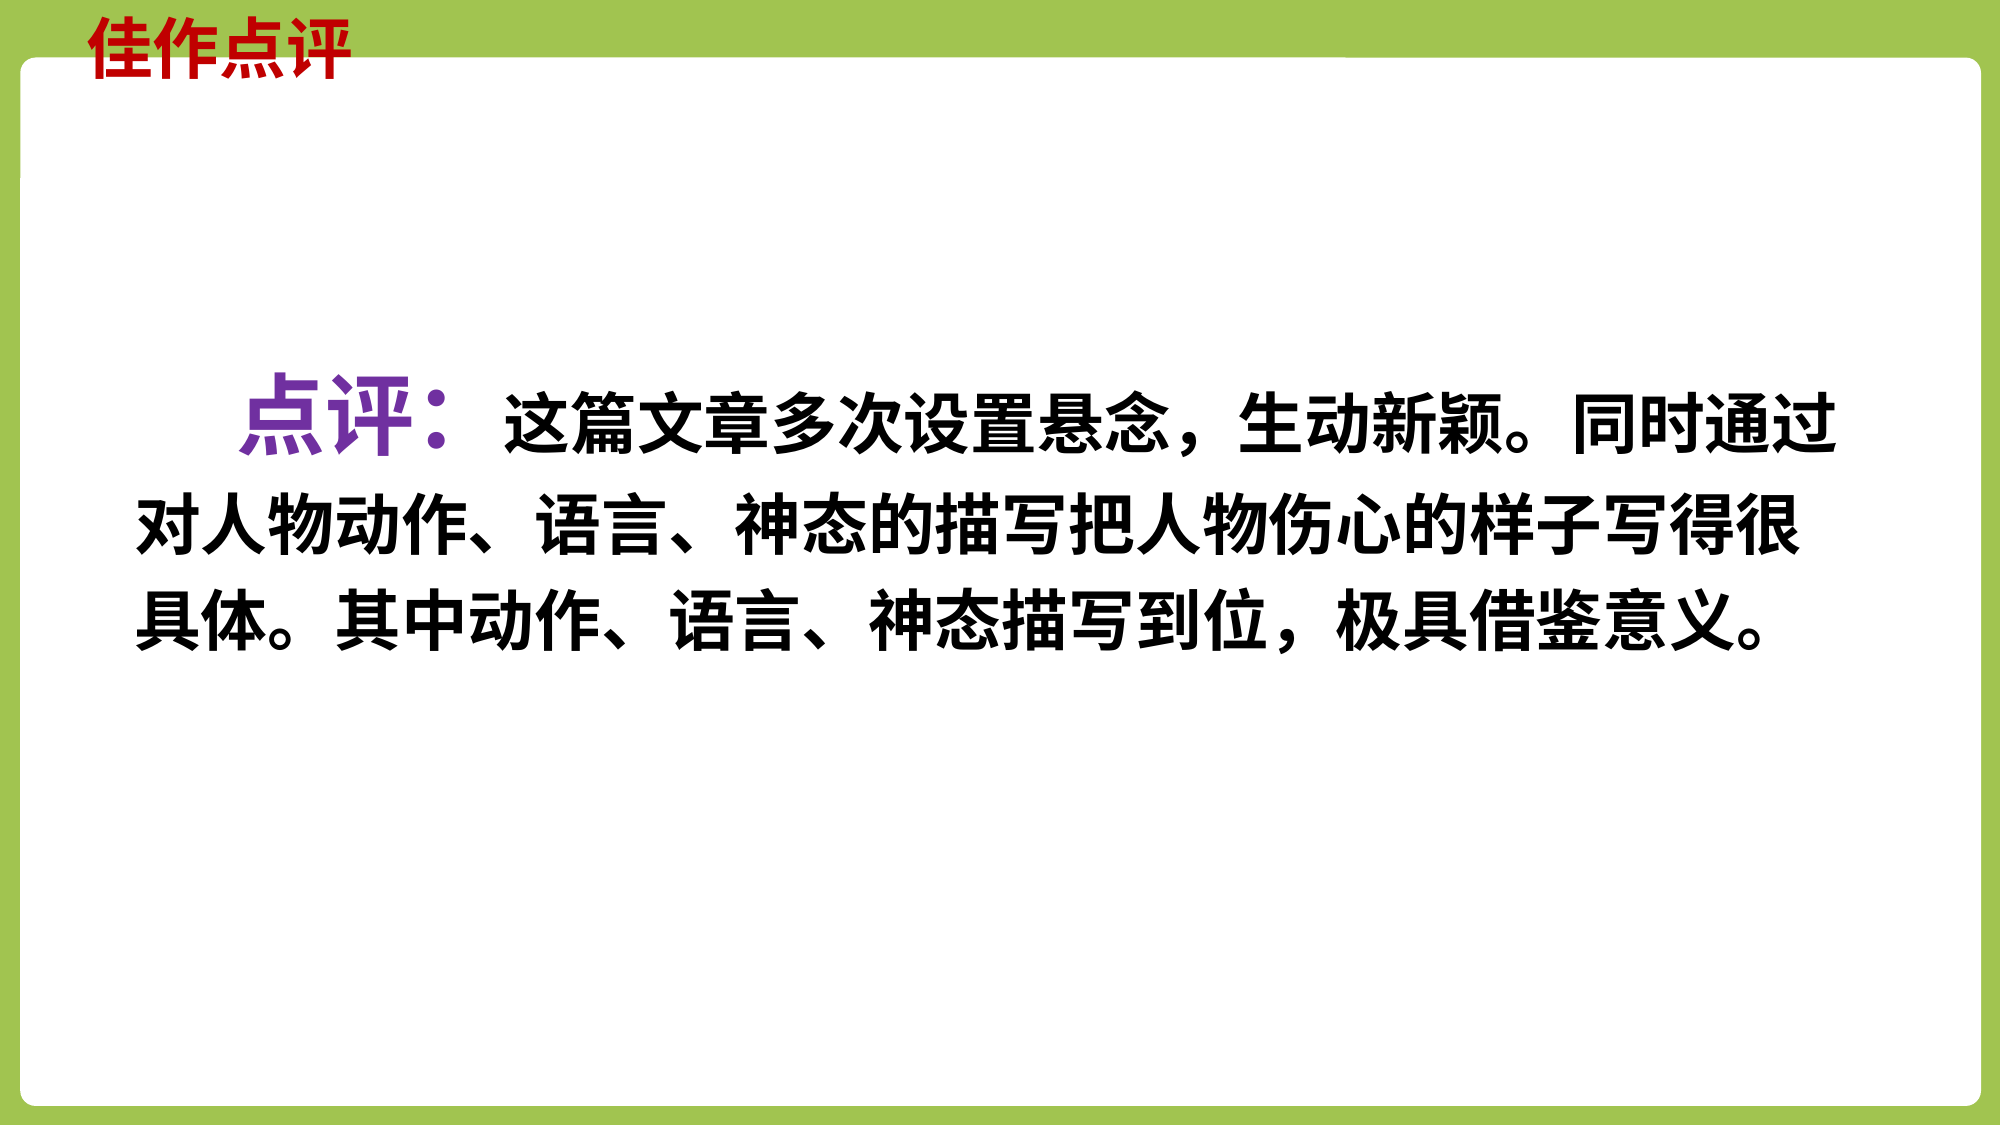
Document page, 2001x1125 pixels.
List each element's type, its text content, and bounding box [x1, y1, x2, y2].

text_box 点评：这篇文章多次设置悬念，生动新颖。同时通过对人物动作、语言、神态的描写把人物伤心的样子写得很具体。其中动作、语言、神态描写到位，极具借鉴意义。 [119, 331, 1881, 666]
text_box 佳作点评 [71, 0, 428, 95]
